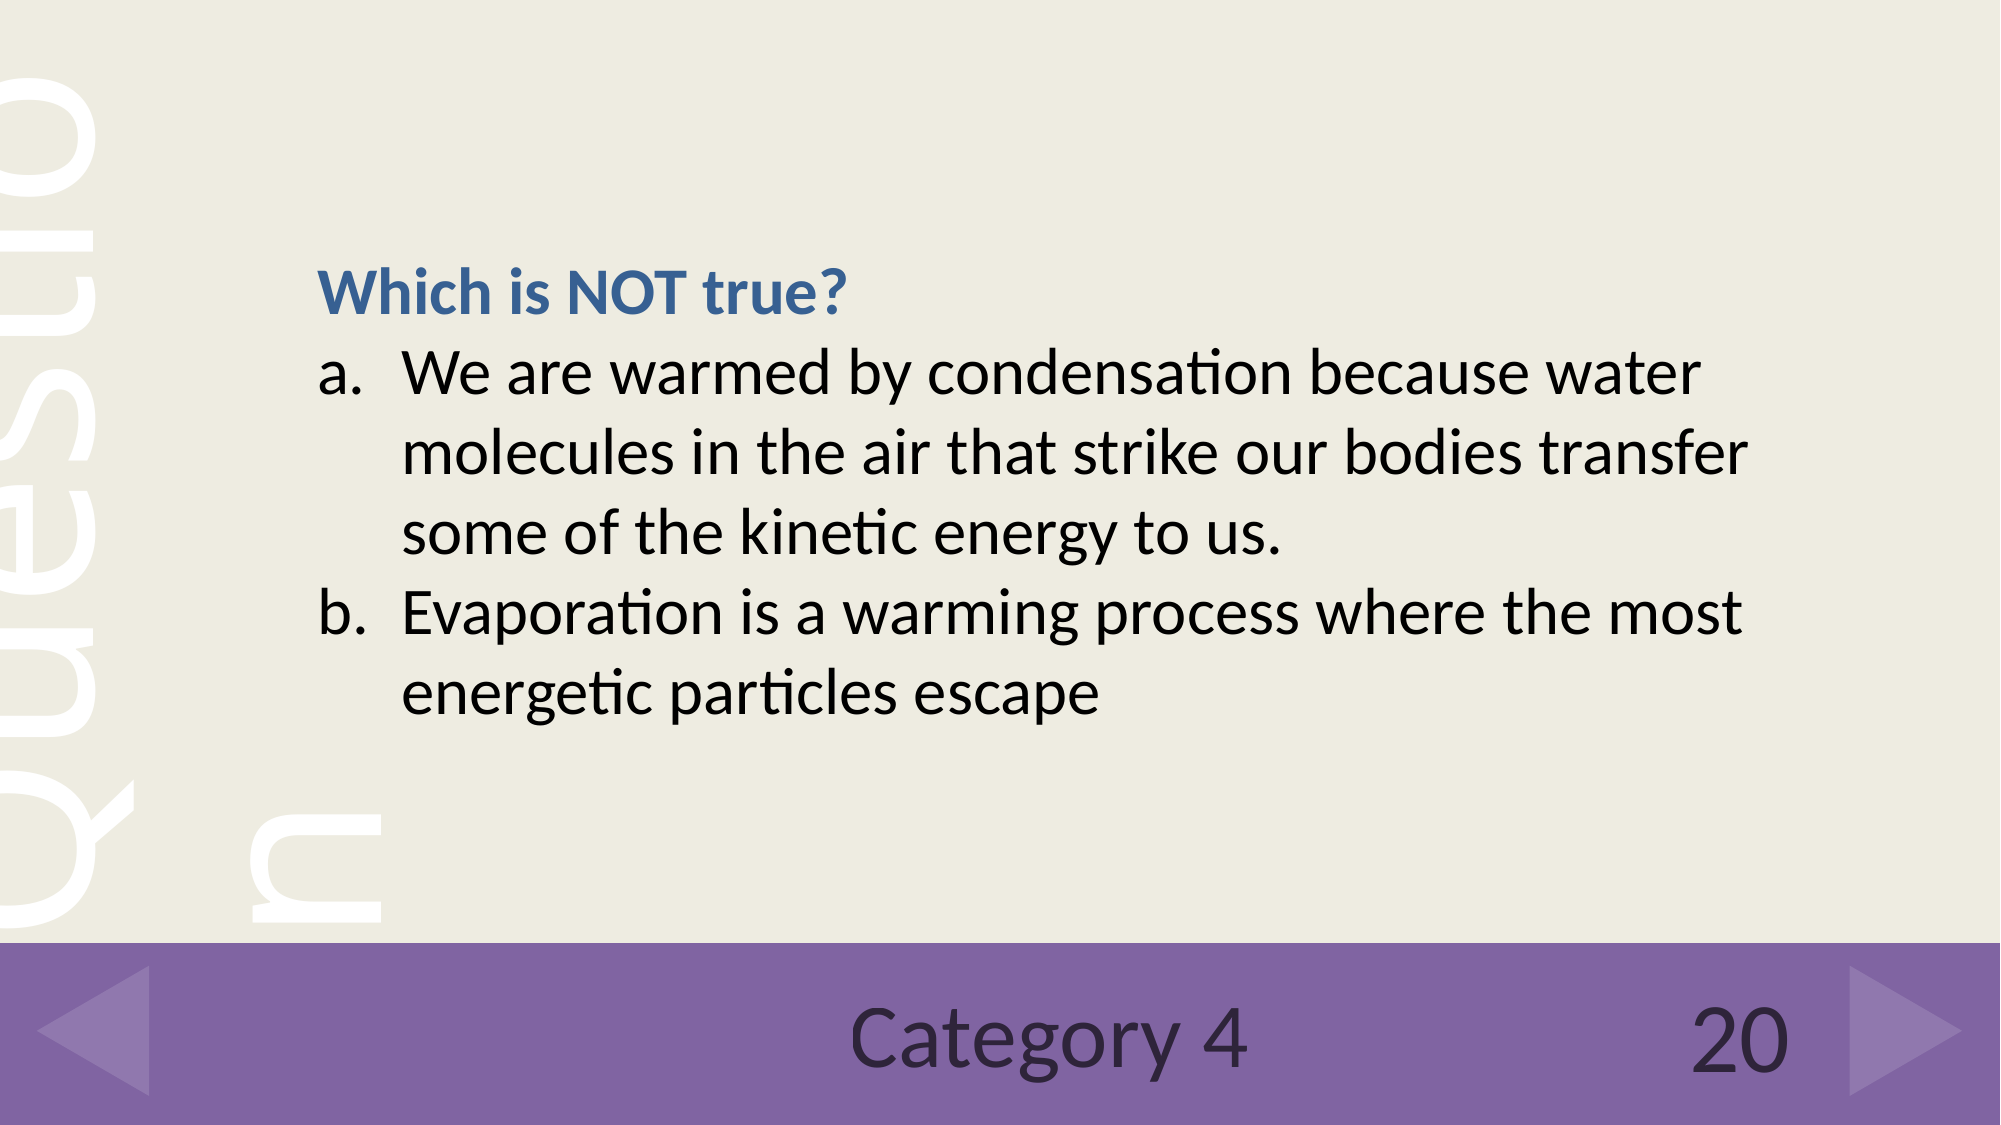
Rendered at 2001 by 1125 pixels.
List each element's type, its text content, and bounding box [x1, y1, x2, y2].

list Which is NOT true? We are warmed by condensation because water molecules in the air that strike our bodies transfer some of the kinetic energy to us. Evaporation is a warming process where the most energetic particles escape [302, 149, 1877, 866]
title Category 4 [150, 937, 1950, 1125]
